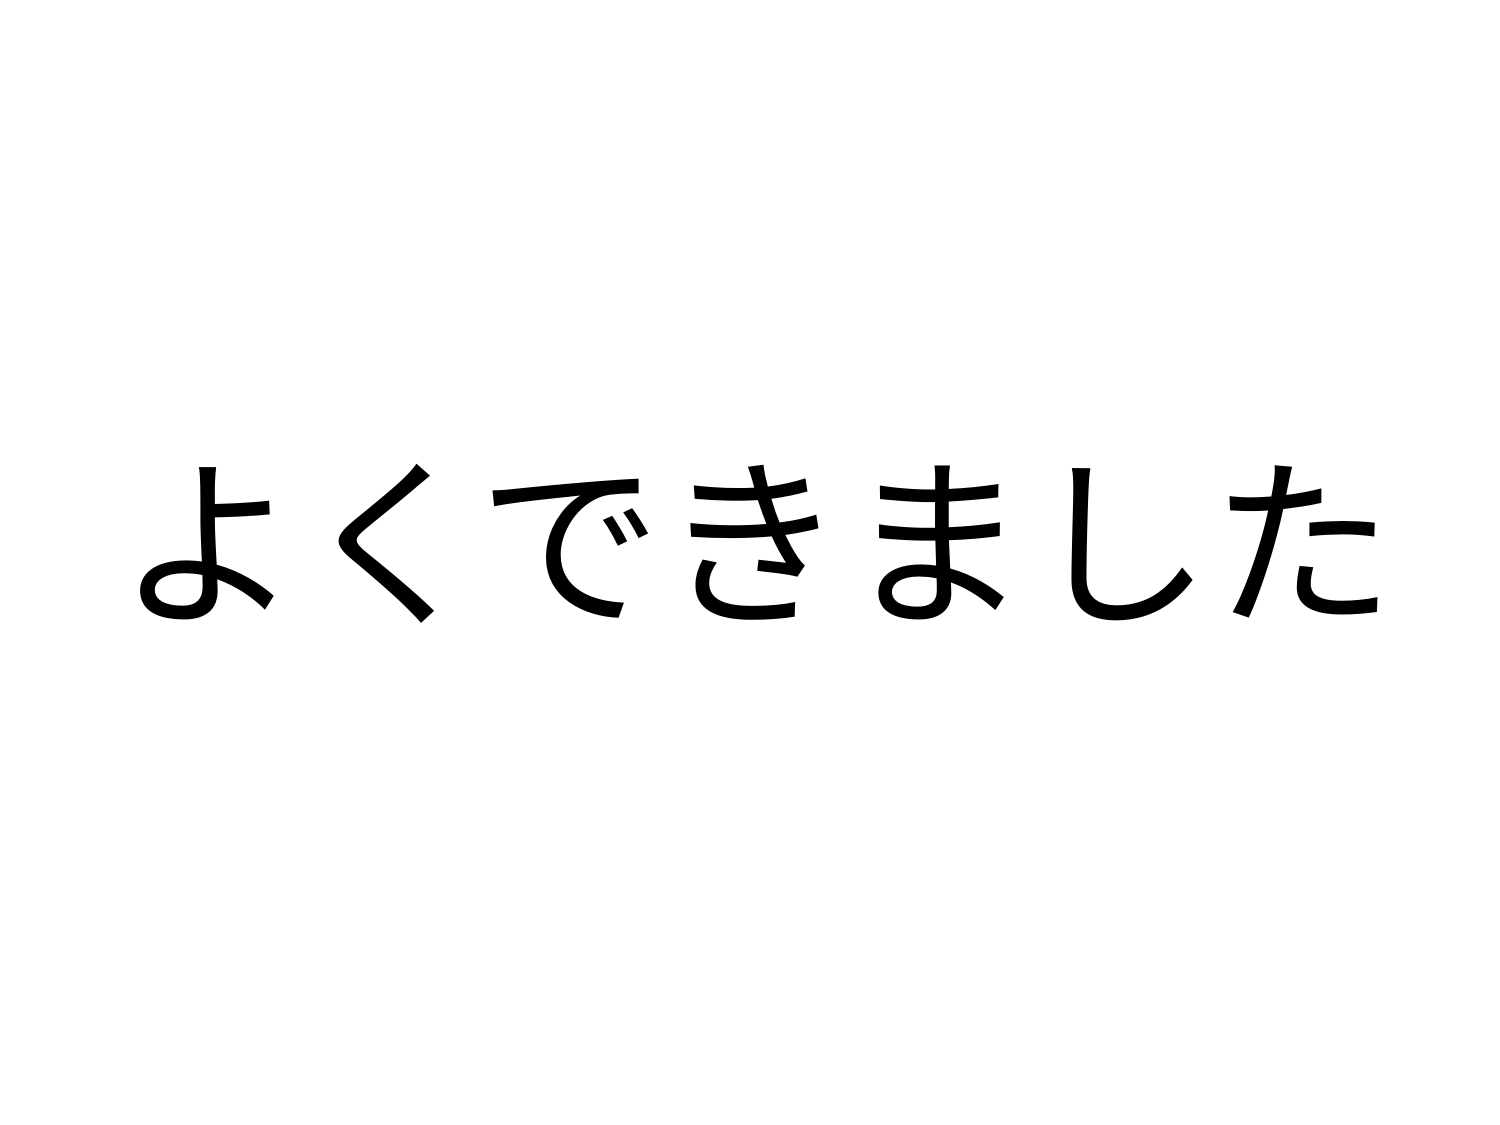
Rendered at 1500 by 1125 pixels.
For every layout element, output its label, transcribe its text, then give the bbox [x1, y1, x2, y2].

text_box よくできました [102, 420, 1411, 656]
